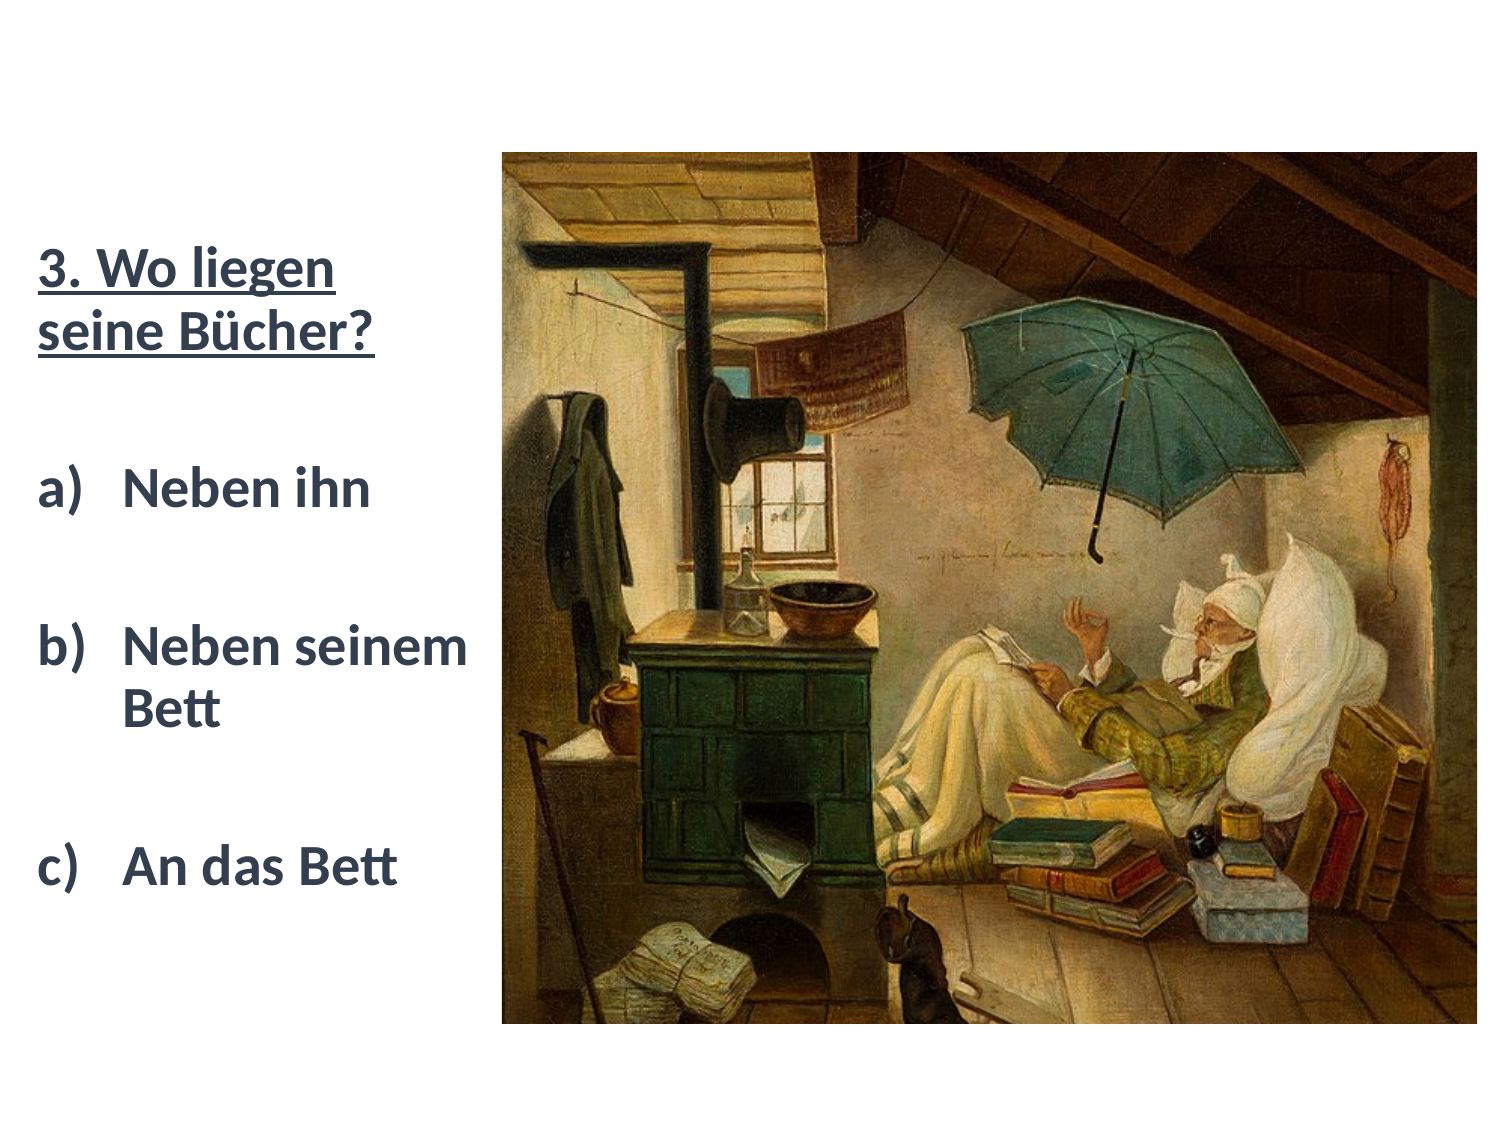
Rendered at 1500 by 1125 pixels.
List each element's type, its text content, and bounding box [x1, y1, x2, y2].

list 3. Wo liegen seine Bücher? Neben ihn Neben seinem Bett An das Bett [22, 229, 487, 973]
picture [501, 152, 1478, 1024]
